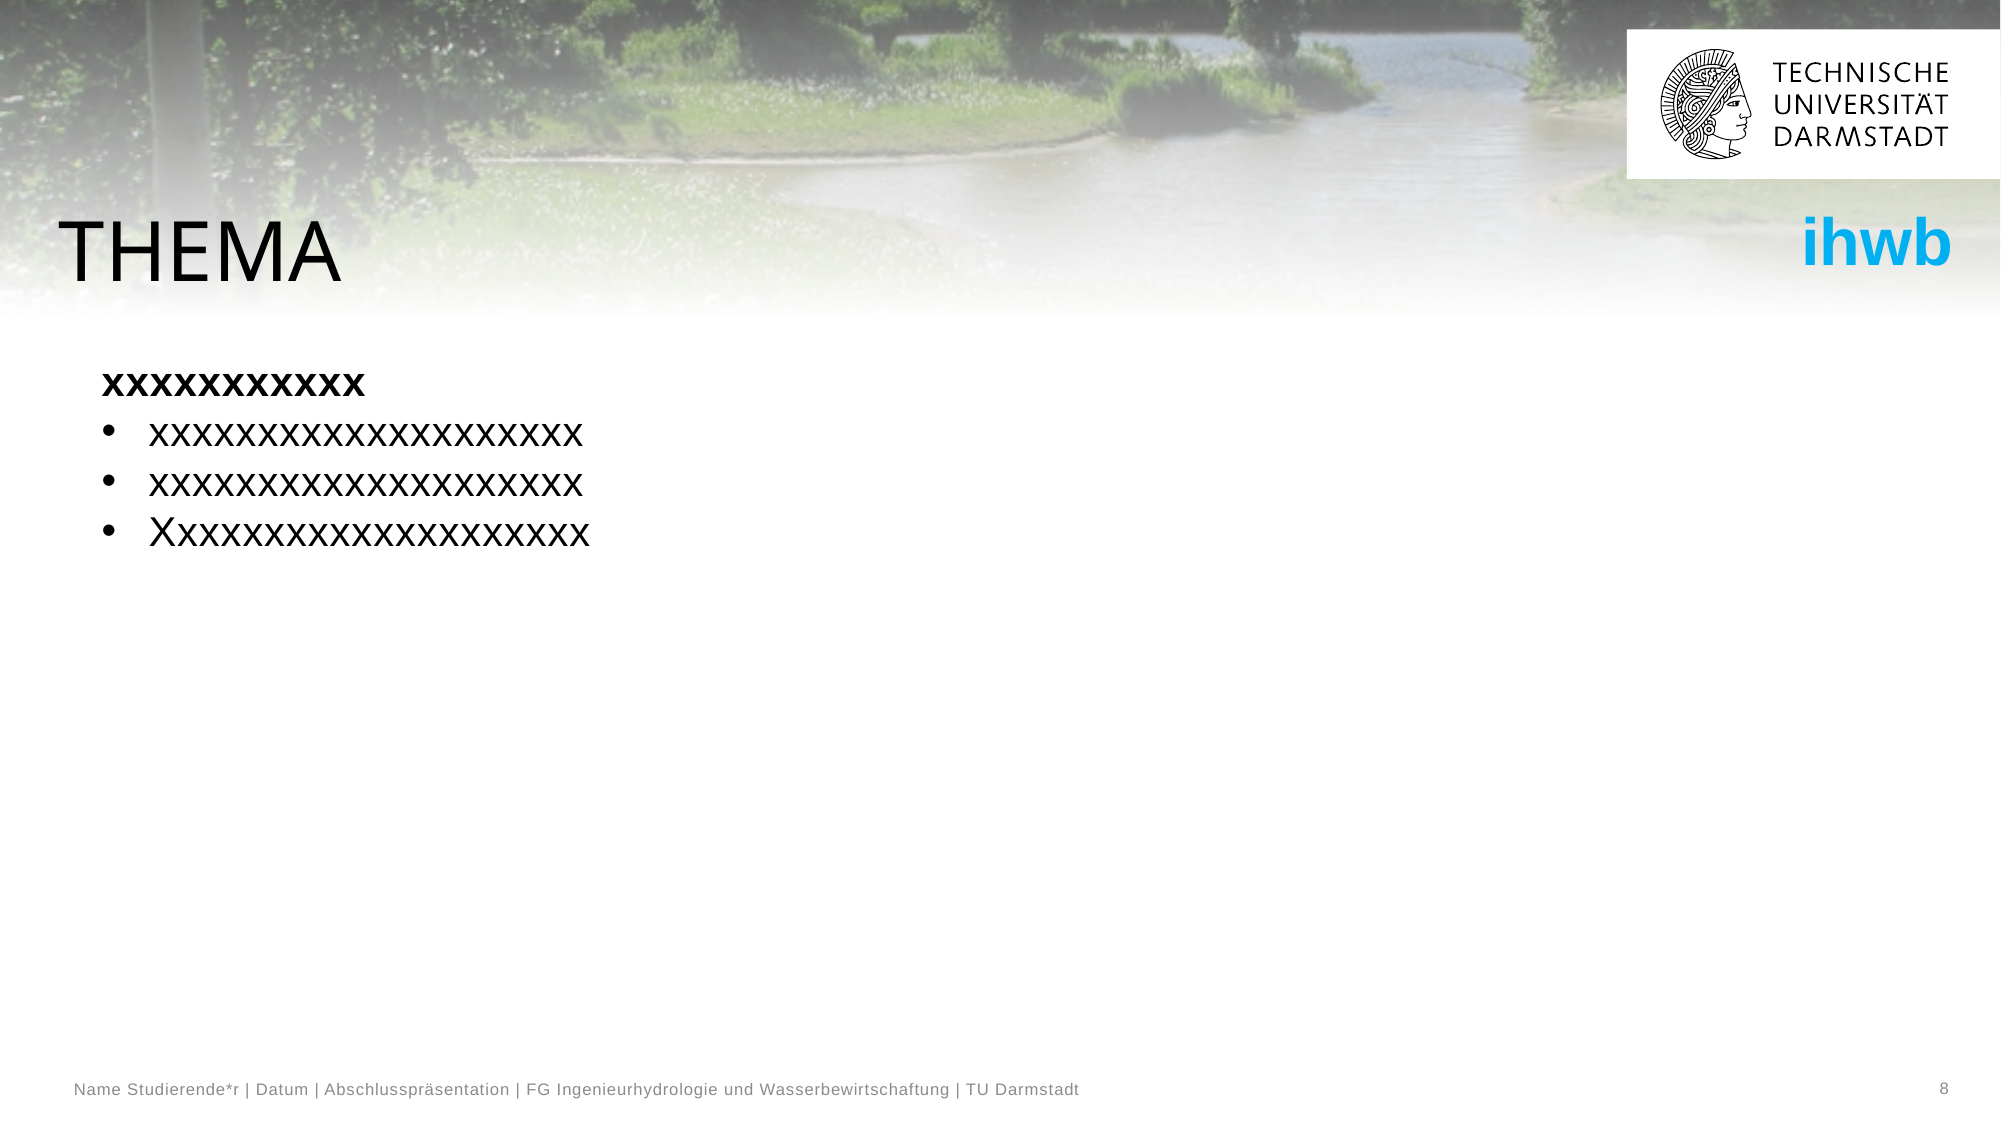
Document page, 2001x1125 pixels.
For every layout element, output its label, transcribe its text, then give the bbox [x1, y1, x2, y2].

picture [0, 0, 2001, 386]
title Thema [59, 120, 1532, 298]
text_box xxxxxxxxxxx xxxxxxxxxxxxxxxxxxxx xxxxxxxxxxxxxxxxxxxx Xxxxxxxxxxxxxxxxxxxx [59, 347, 2000, 1035]
slide_number 8 [1708, 1075, 1949, 1106]
